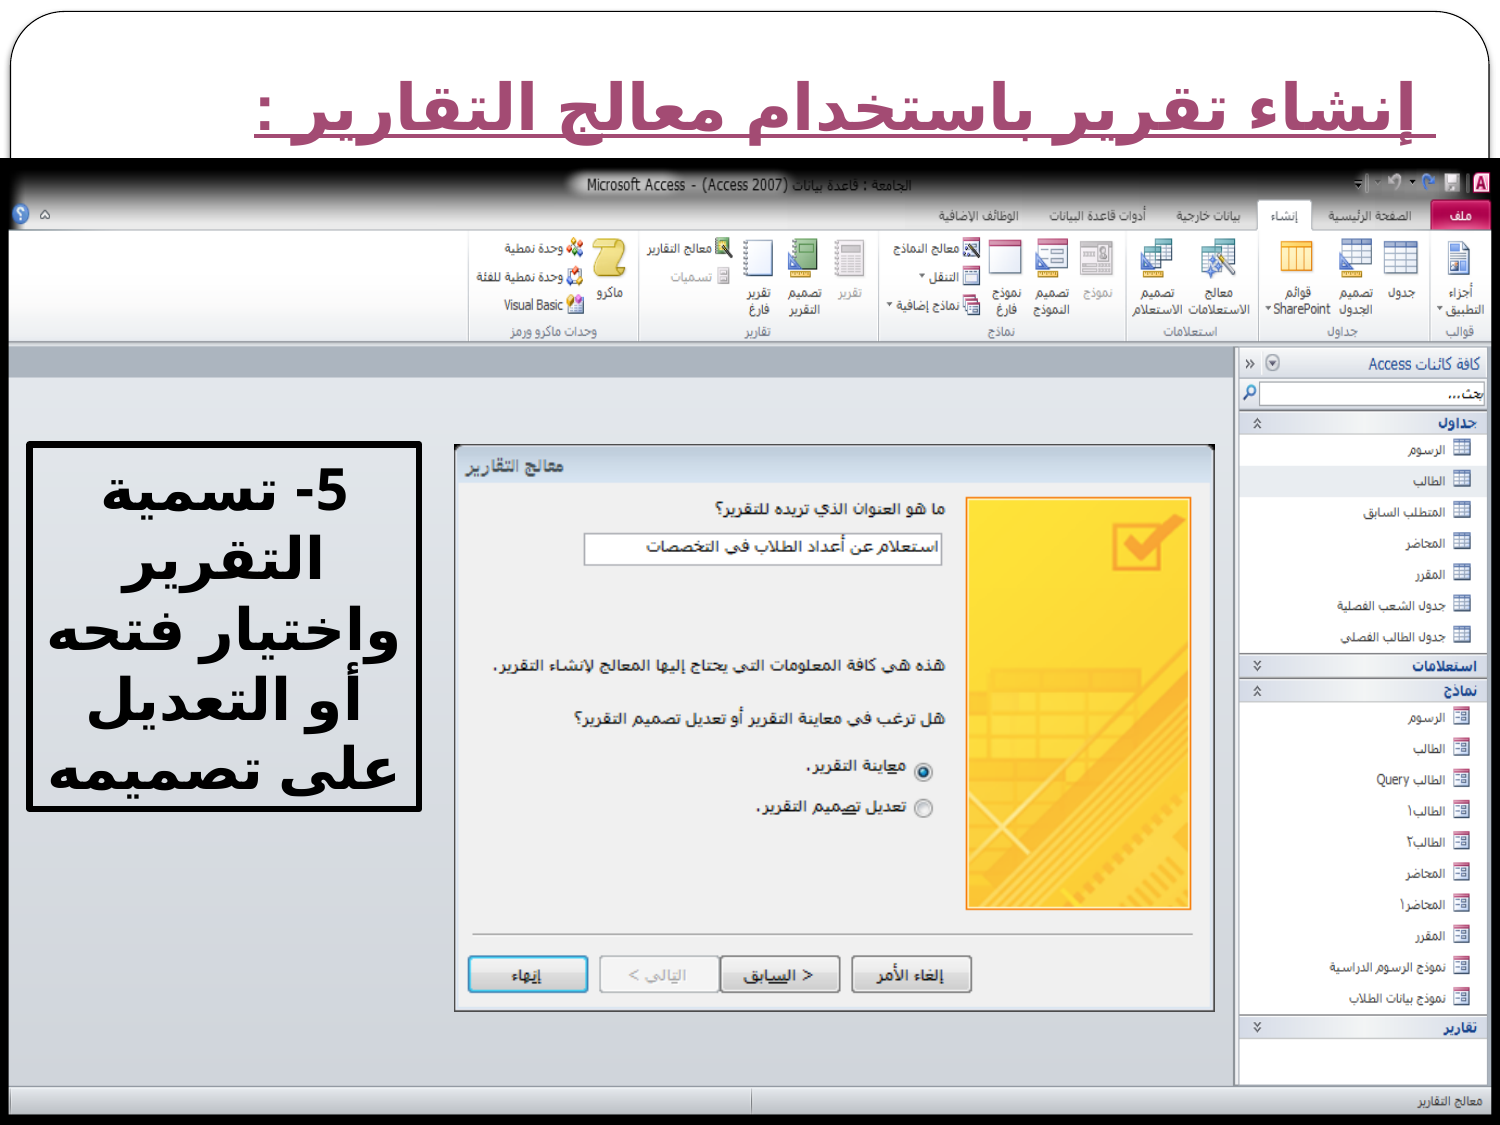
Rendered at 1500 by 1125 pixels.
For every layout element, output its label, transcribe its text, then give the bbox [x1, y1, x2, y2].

text_box إنشاء تقرير باستخدام معالج التقارير : [100, 0, 1451, 157]
picture [0, 158, 1500, 1125]
